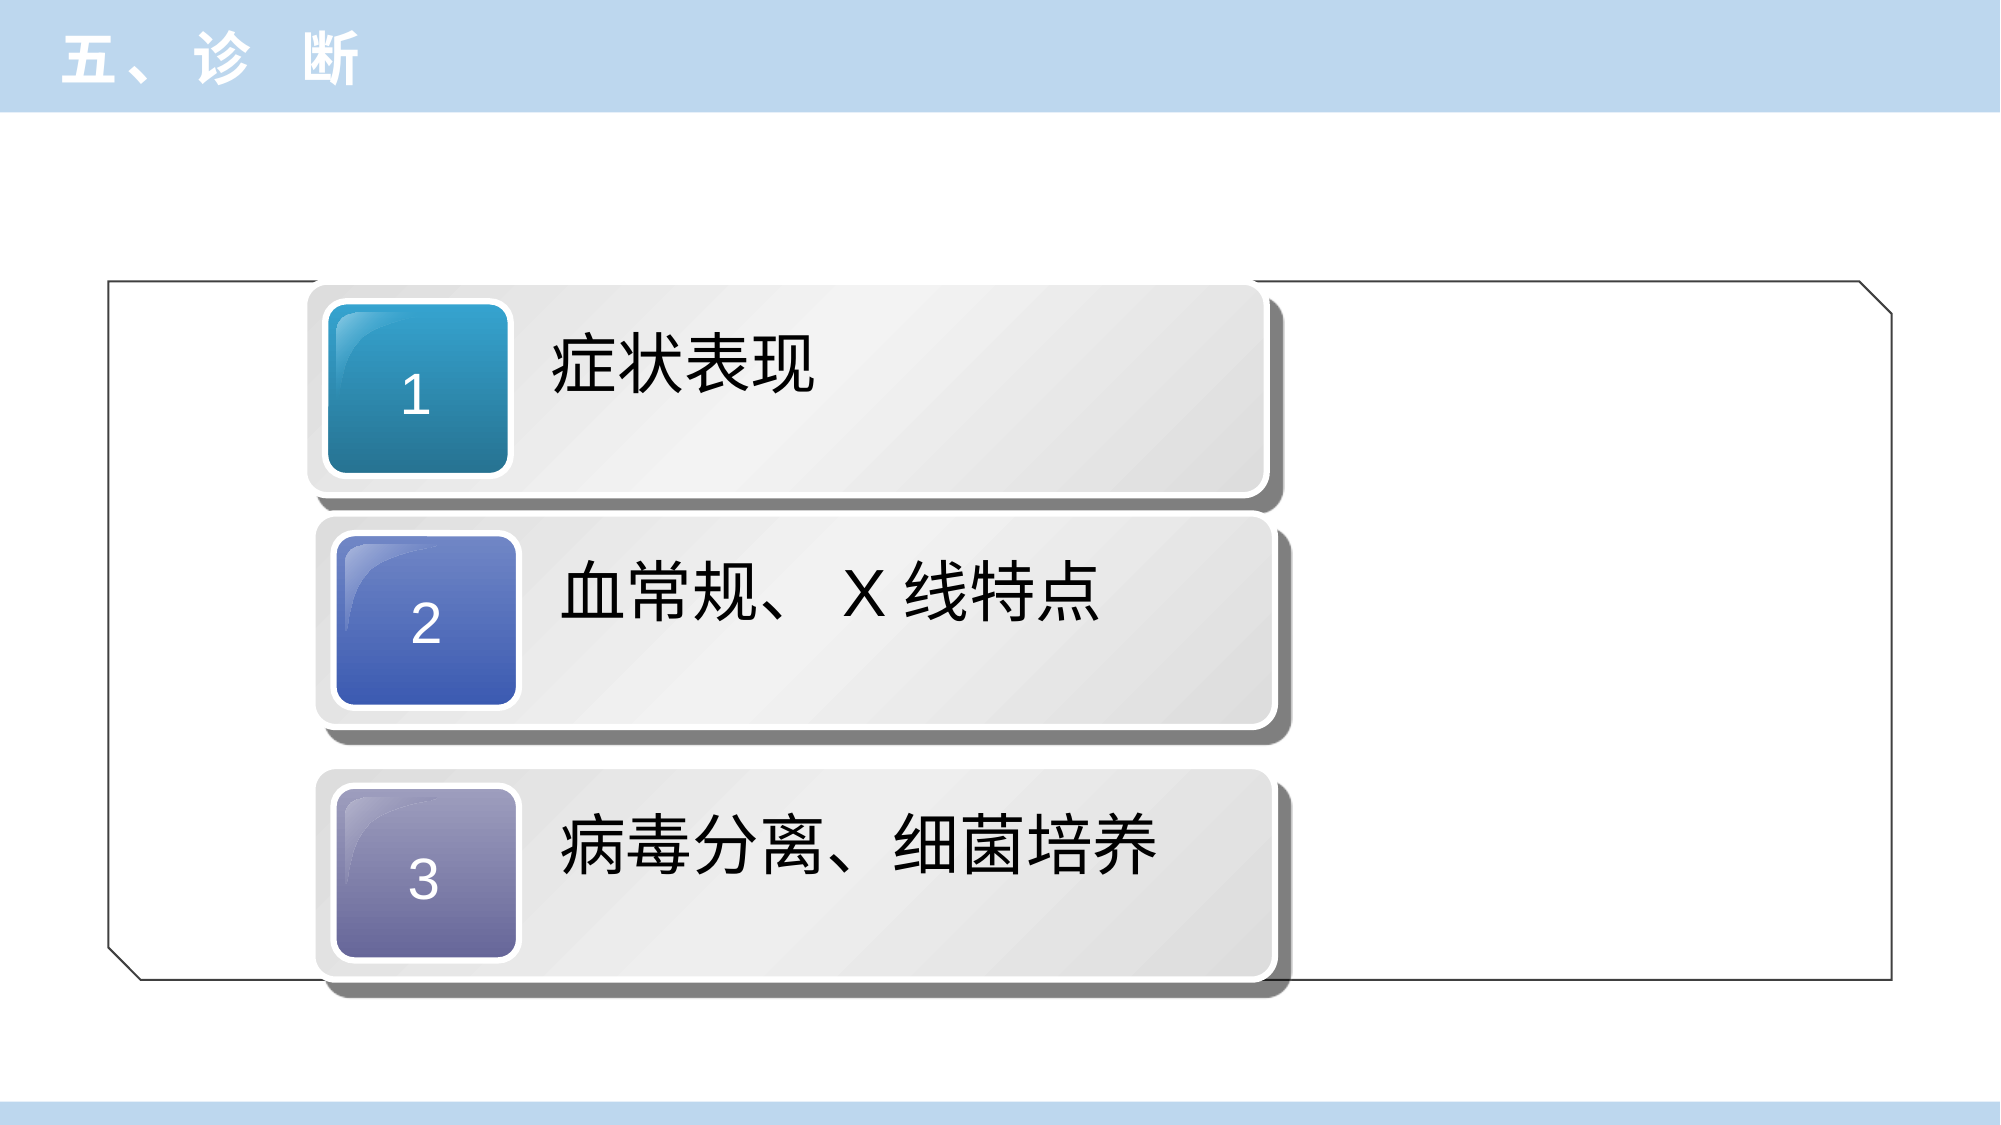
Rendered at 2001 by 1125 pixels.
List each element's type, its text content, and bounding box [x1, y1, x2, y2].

text_box 五、诊 断 [47, 16, 372, 98]
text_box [304, 281, 1267, 496]
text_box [312, 513, 1275, 728]
text_box [107, 280, 1893, 981]
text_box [312, 766, 1275, 980]
